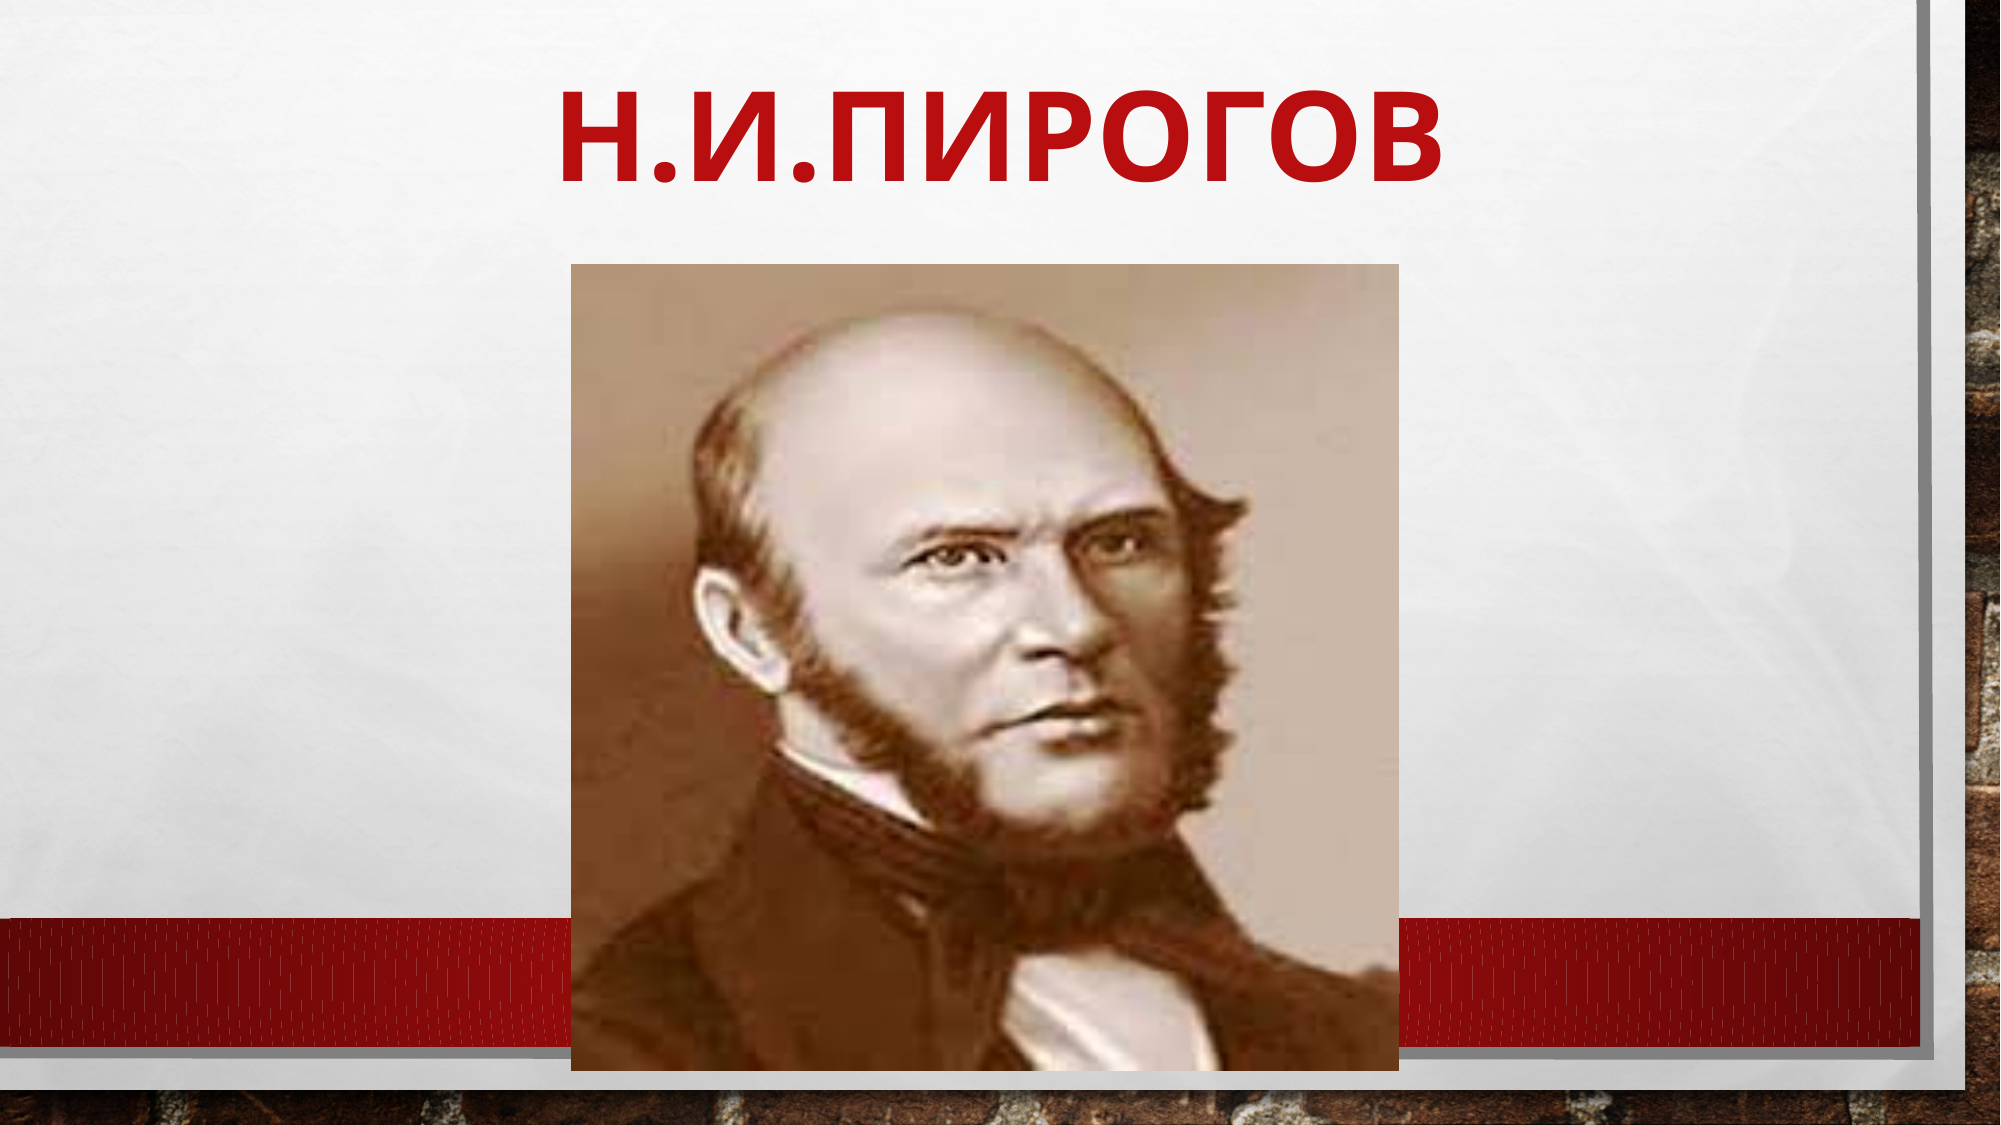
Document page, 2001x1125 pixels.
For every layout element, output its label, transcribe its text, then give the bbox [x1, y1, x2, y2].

title Н.И.Пирогов [137, 59, 1863, 223]
picture [0, 0, 2000, 1125]
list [571, 264, 1400, 1071]
